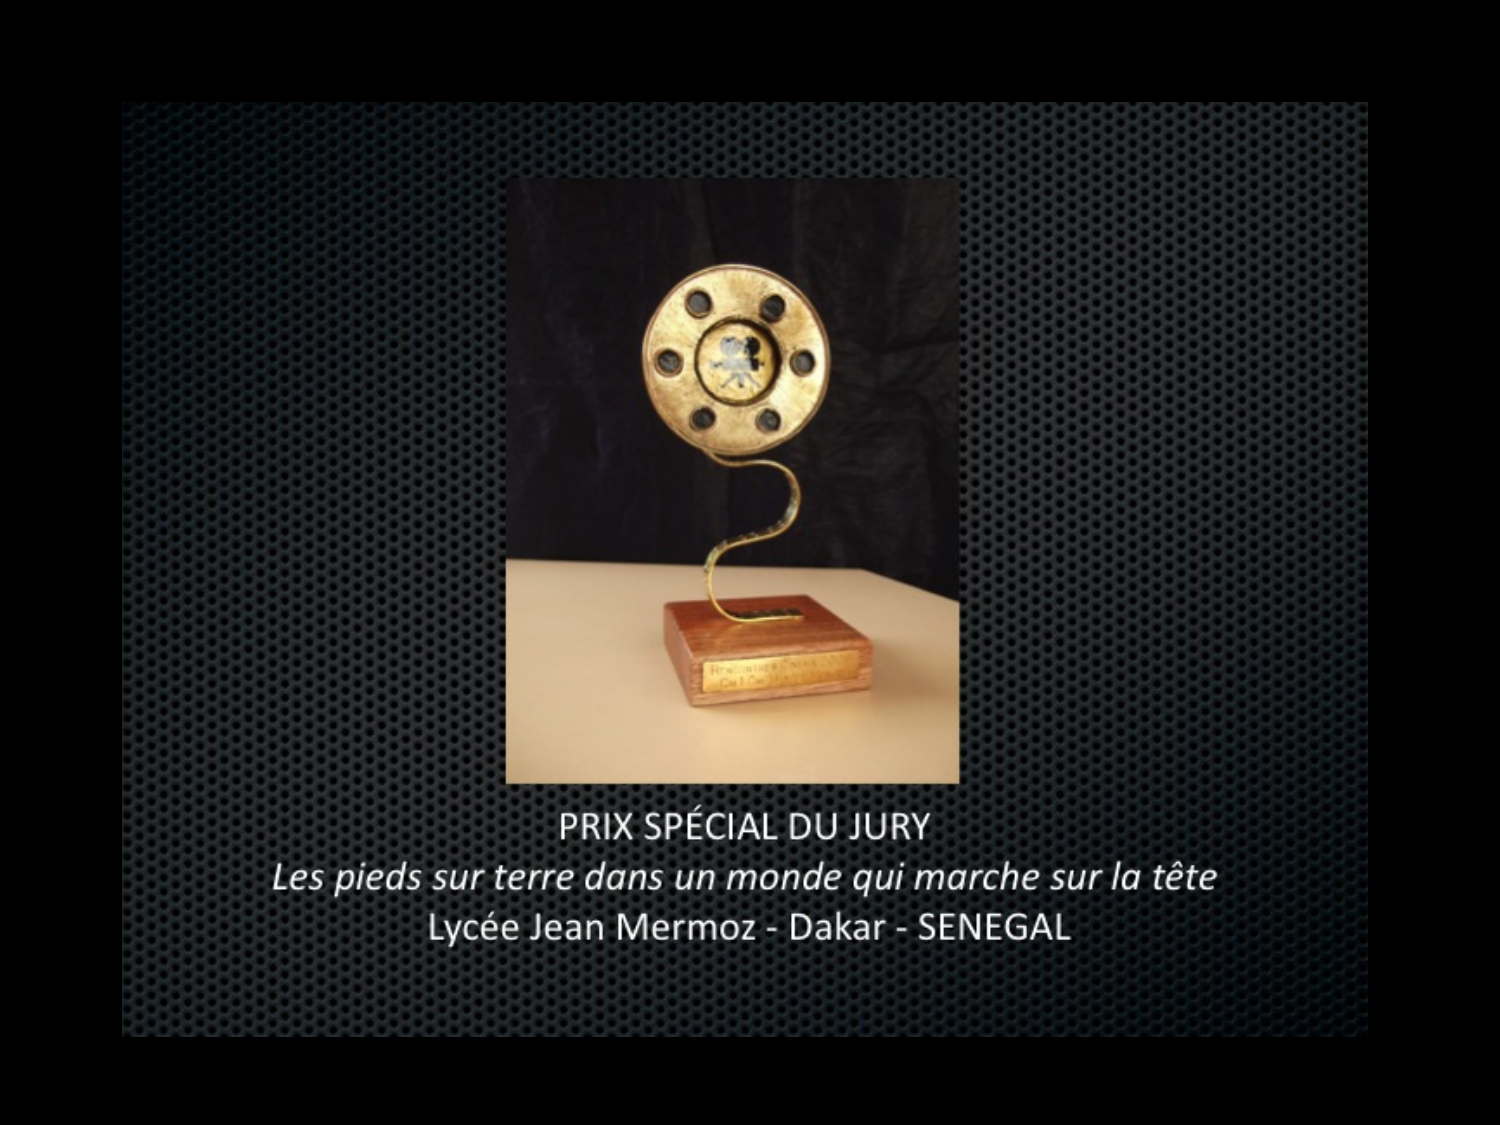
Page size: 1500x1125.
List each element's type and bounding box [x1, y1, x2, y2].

list [0, 102, 1500, 1037]
